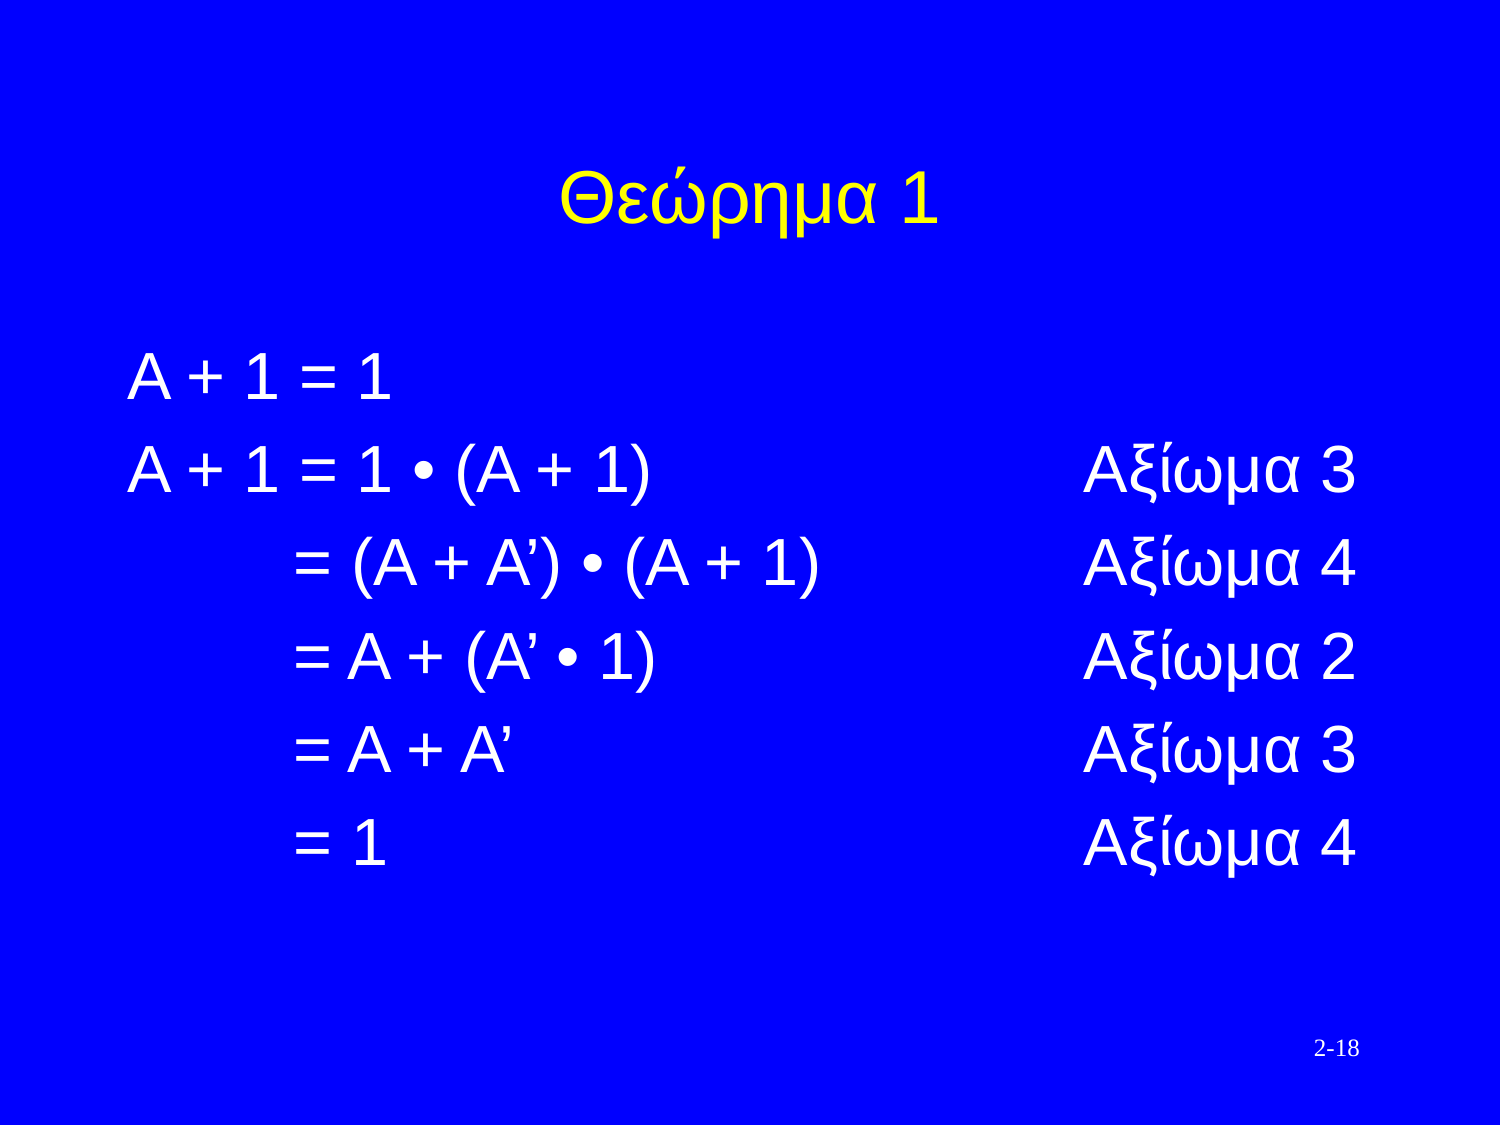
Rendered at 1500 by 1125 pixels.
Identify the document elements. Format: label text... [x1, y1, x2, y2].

list Α + 1 = 1 Α + 1 = 1 • (Α + 1) Αξίωμα 3 = (Α + Α’) • (Α + 1) Αξίωμα 4 = Α + (Α’ • 1) Αξίωμα 2 = Α + Α’ Αξίωμα 3 = 1 Αξίωμα 4 [112, 324, 1388, 1001]
title Θεώρημα 1 [112, 99, 1388, 288]
